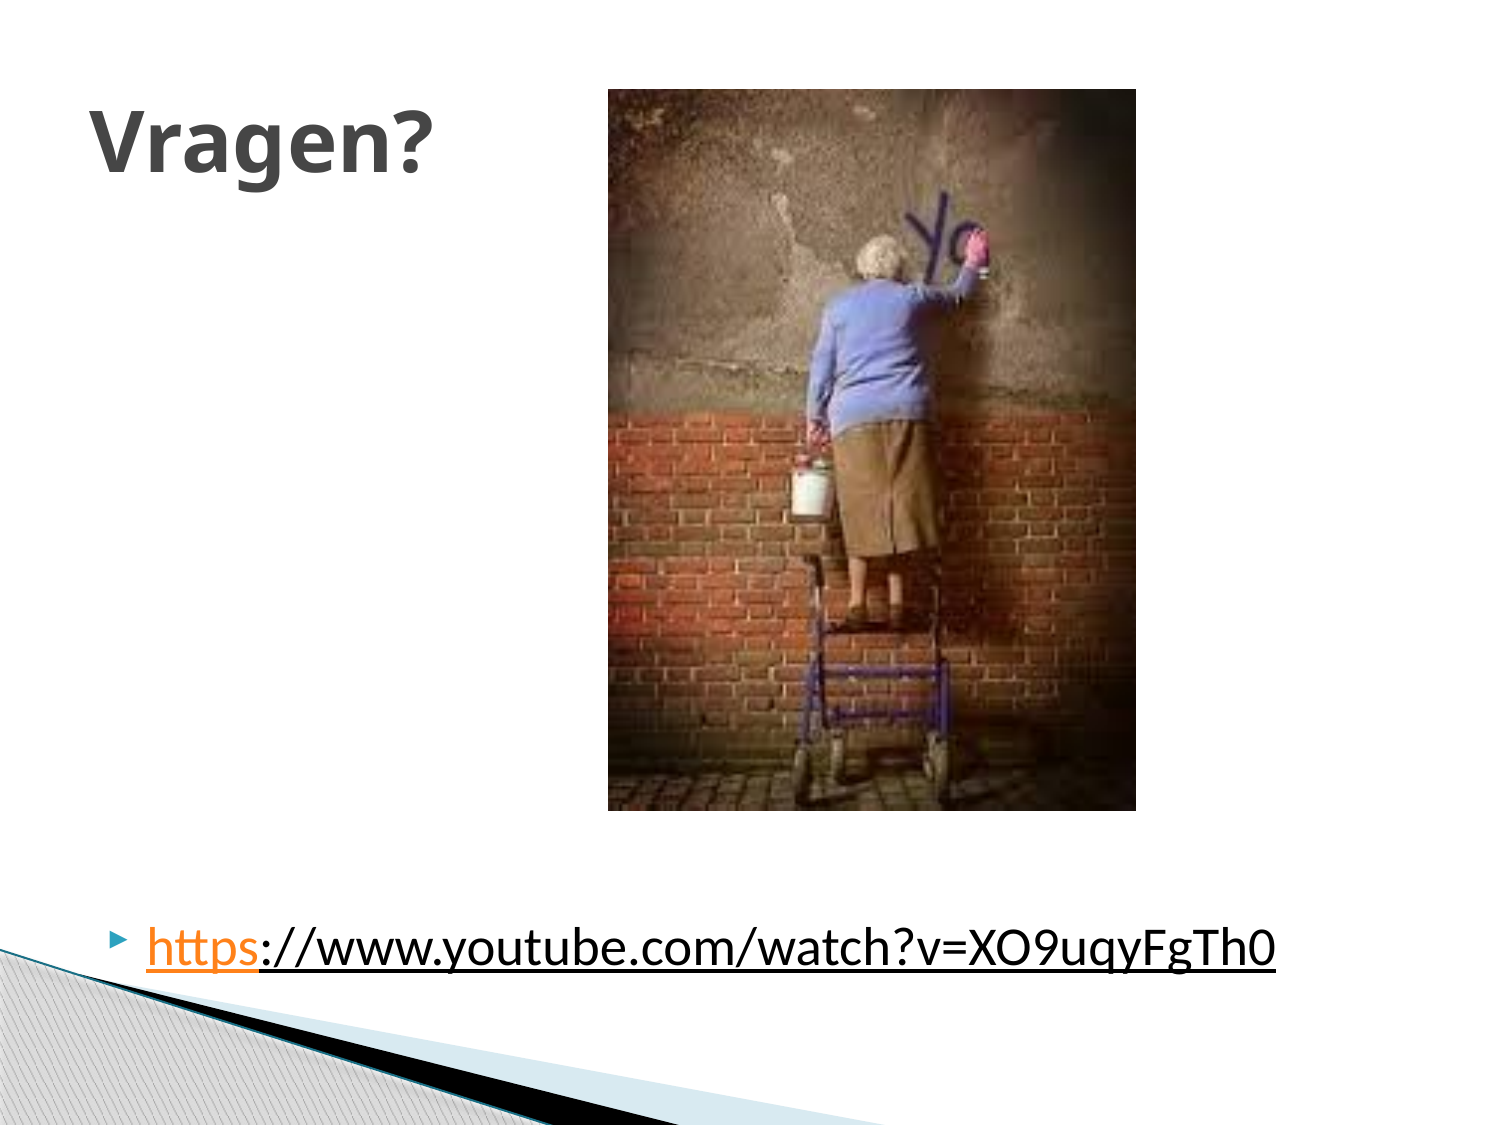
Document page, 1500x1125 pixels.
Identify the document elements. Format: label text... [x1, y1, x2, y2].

title Vragen? [75, 45, 1425, 233]
picture [607, 89, 1136, 811]
list https://www.youtube.com/watch?v=XO9uqyFgTh0 [75, 243, 1425, 986]
